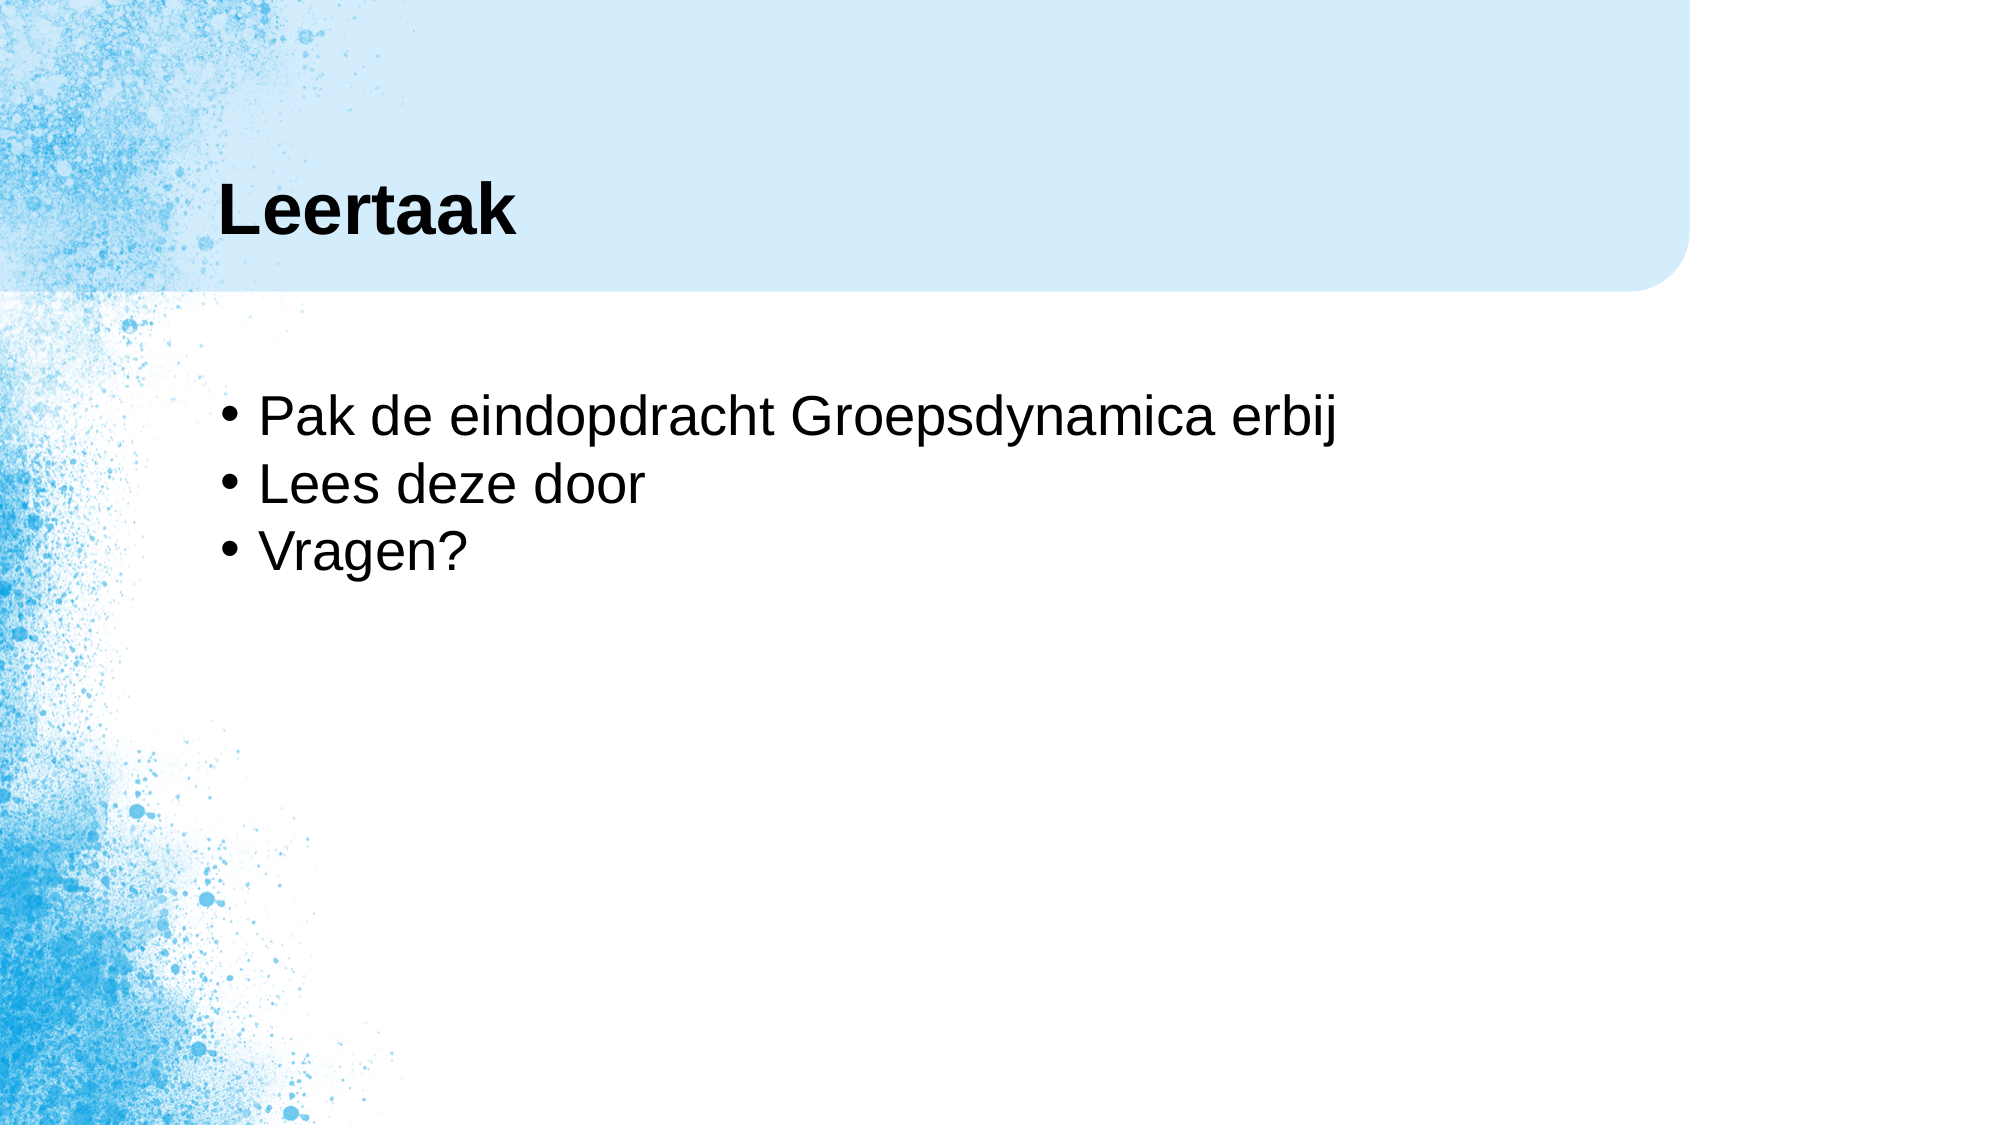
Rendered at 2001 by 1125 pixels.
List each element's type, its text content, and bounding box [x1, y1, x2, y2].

picture [0, 0, 415, 1125]
list Pak de eindopdracht Groepsdynamica erbij Lees deze door Vragen? [220, 379, 1650, 935]
title Leertaak [217, 61, 1555, 250]
